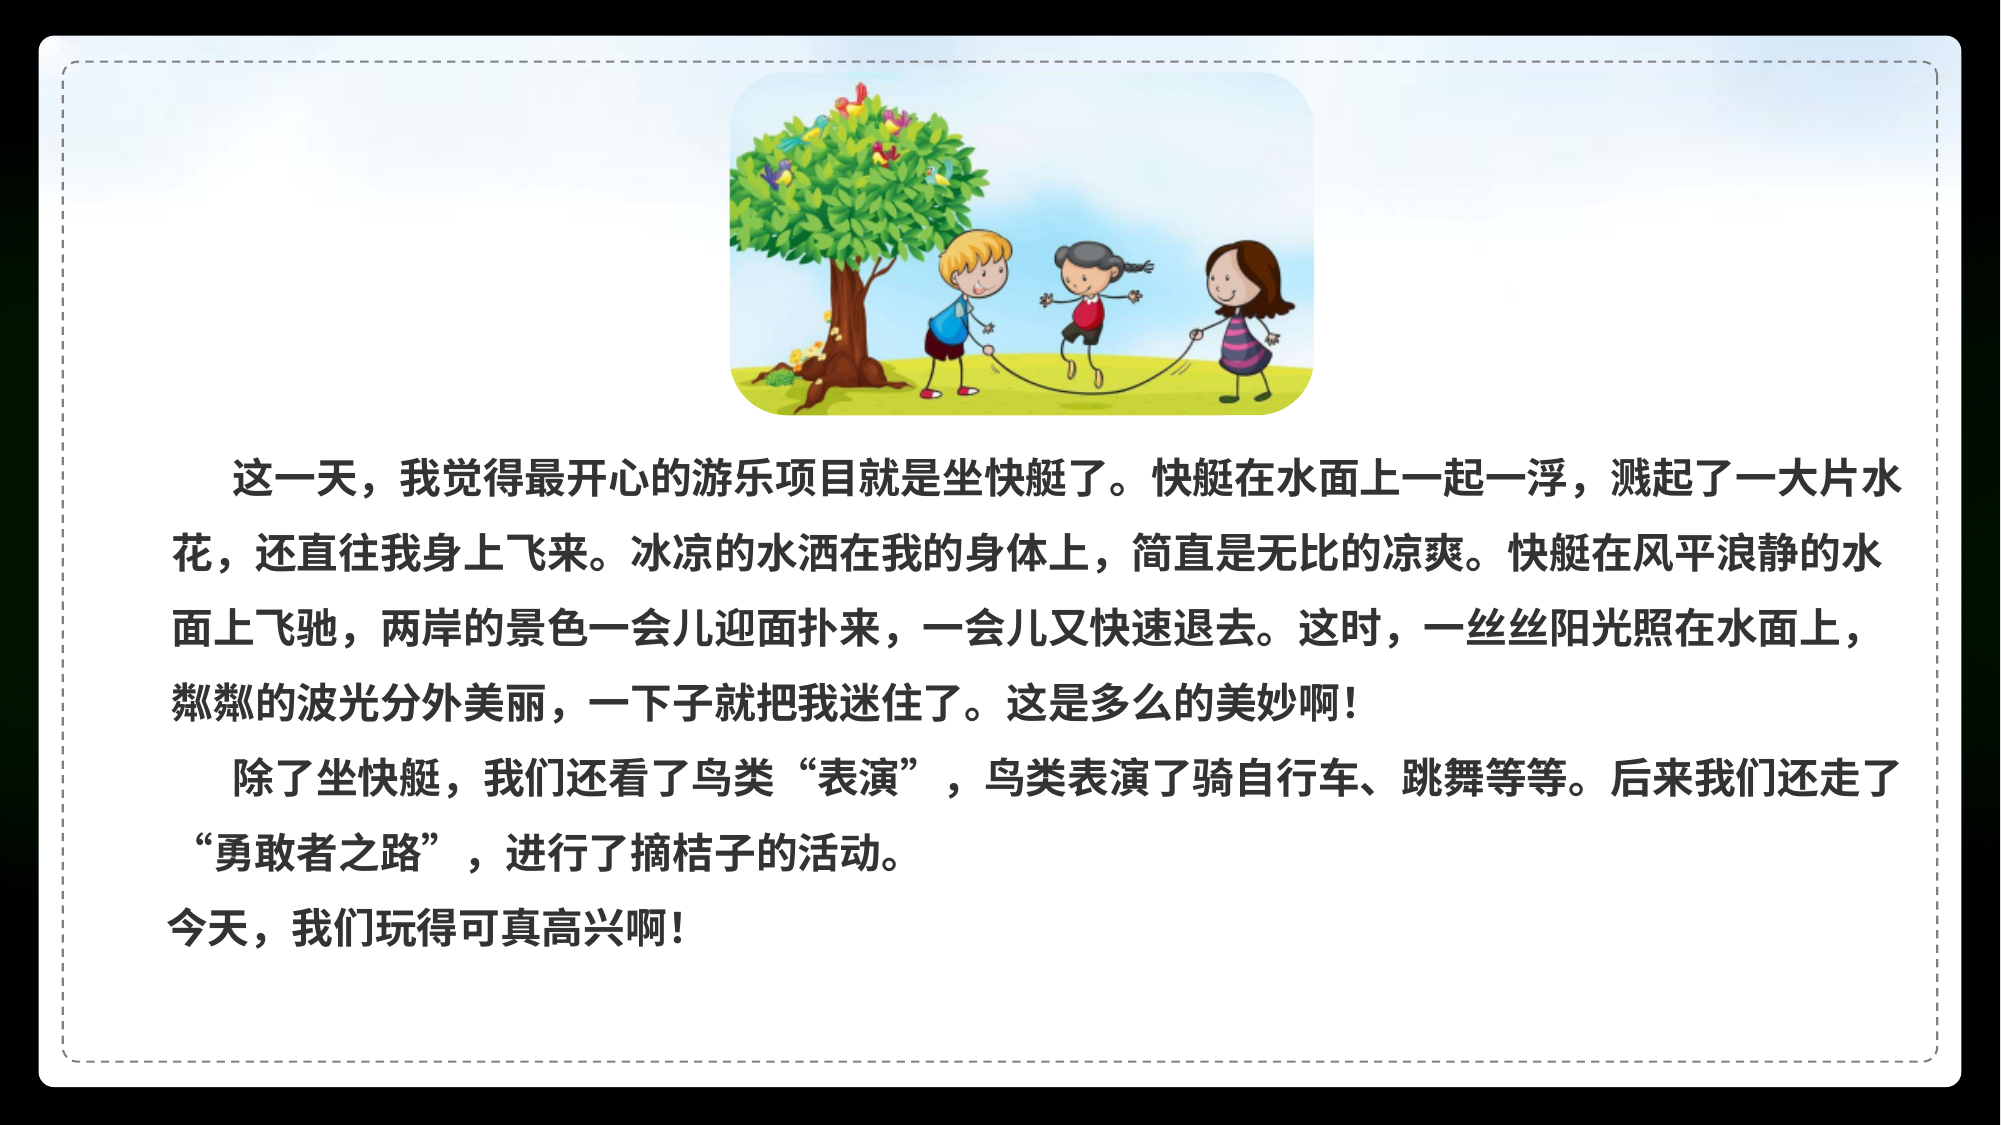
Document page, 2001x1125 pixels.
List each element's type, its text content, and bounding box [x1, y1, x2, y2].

picture [0, 0, 2001, 1125]
text_box 这一天，我觉得最开心的游乐项目就是坐快艇了。快艇在水面上一起一浮，溅起了一大片水花，还直往我身上飞来。冰凉的水洒在我的身体上，简直是无比的凉爽。快艇在风平浪静的水面上飞驰，两岸的景色一会儿迎面扑来，一会儿又快速退去。这时，一丝丝阳光照在水面上，粼粼的波光分外美丽，一下子就把我迷住了。这是多么的美妙啊！ 除了坐快艇，我们还看了鸟类“表演”，鸟类表演了骑自行车、跳舞等等。后来我们还走了“勇敢者之路”，进行了摘桔子的活动。 今天，我们玩得可真高兴啊！ [112, 369, 1931, 960]
